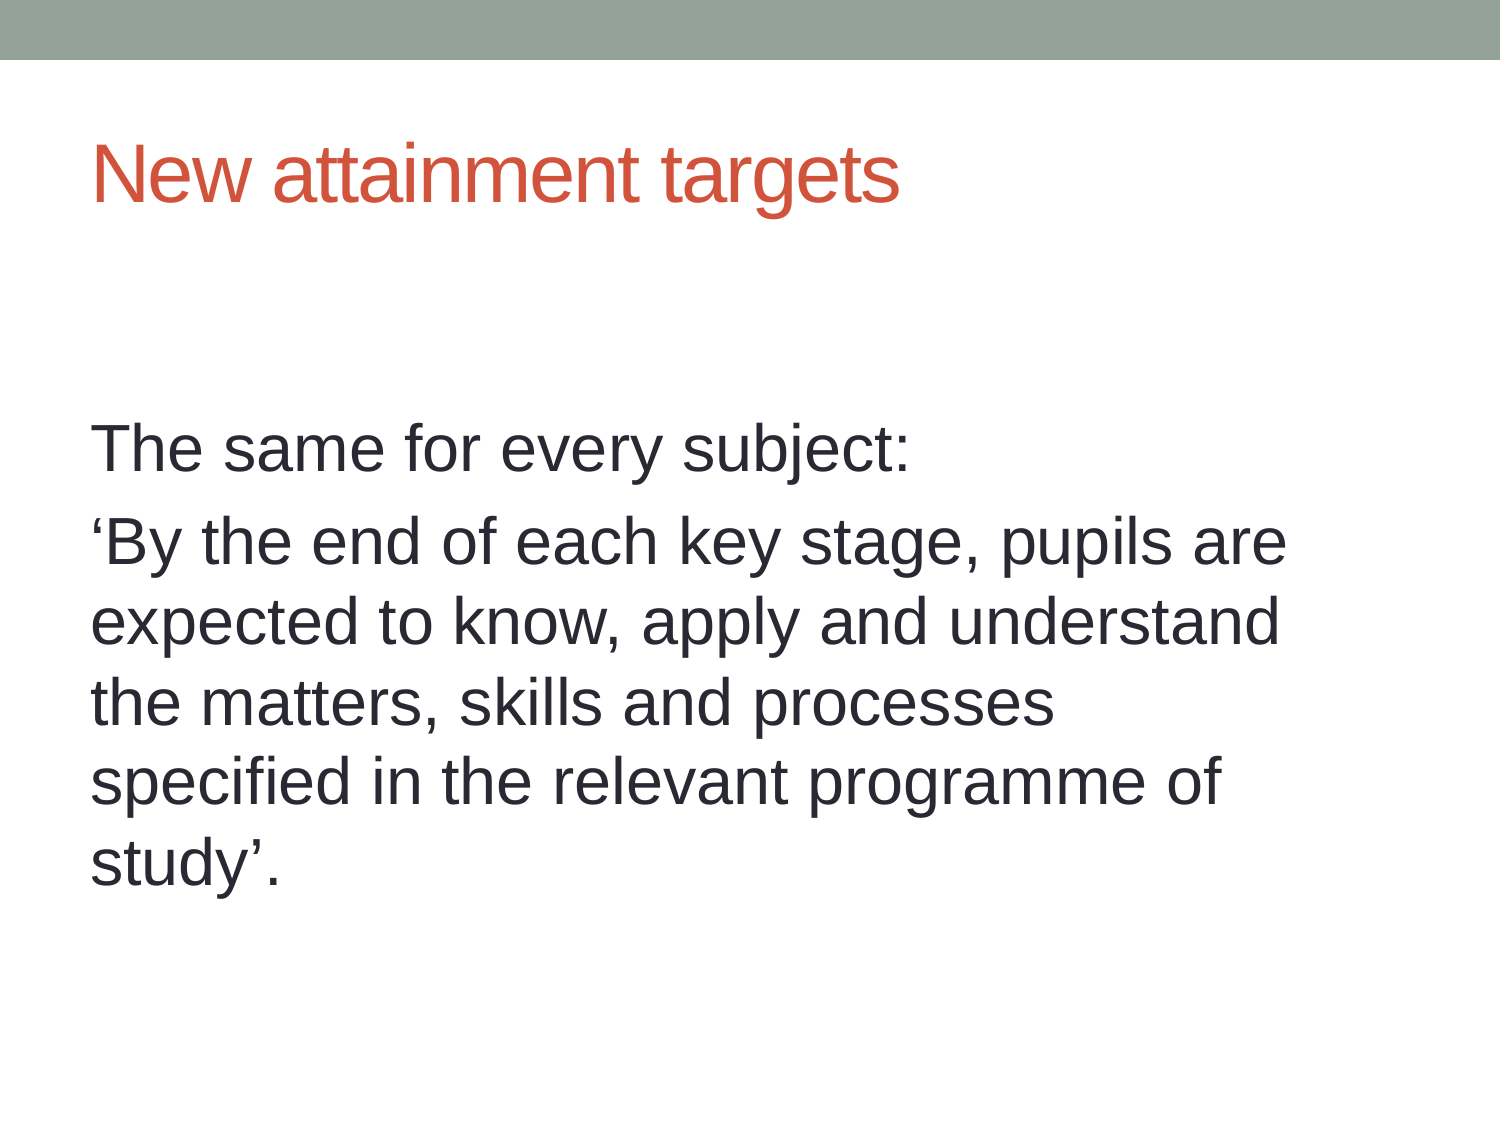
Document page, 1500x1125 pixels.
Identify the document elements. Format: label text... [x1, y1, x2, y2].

title New attainment targets [75, 87, 1425, 250]
list The same for every subject: ‘By the end of each key stage, pupils are expected to know, apply and understand the matters, skills and processes specified in the relevant programme of study’. [75, 397, 1325, 1050]
